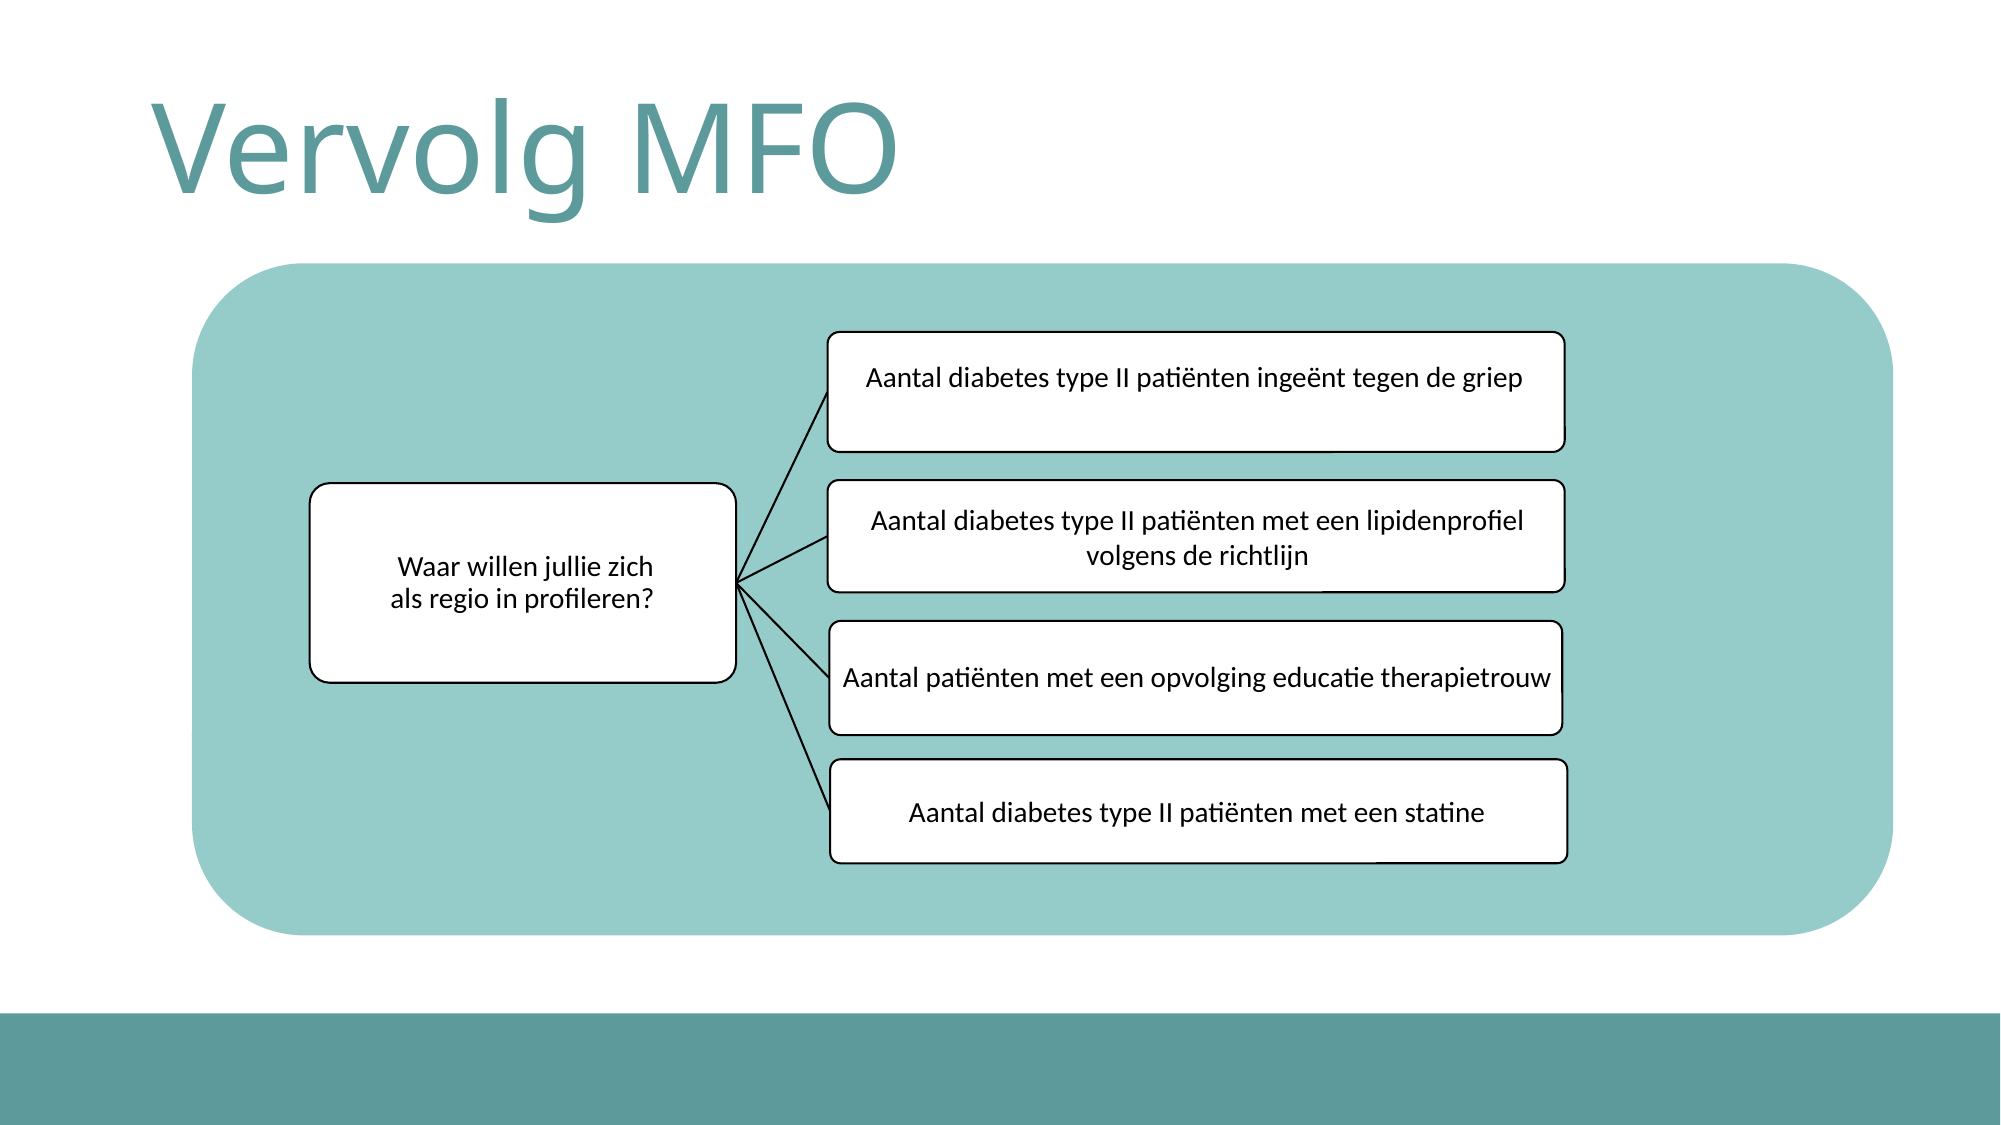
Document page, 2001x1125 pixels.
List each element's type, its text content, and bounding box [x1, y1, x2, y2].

title Vervolg MFO [136, 22, 1862, 229]
text_box [1614, 262, 1895, 937]
text_box [190, 271, 260, 928]
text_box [260, 175, 1614, 991]
